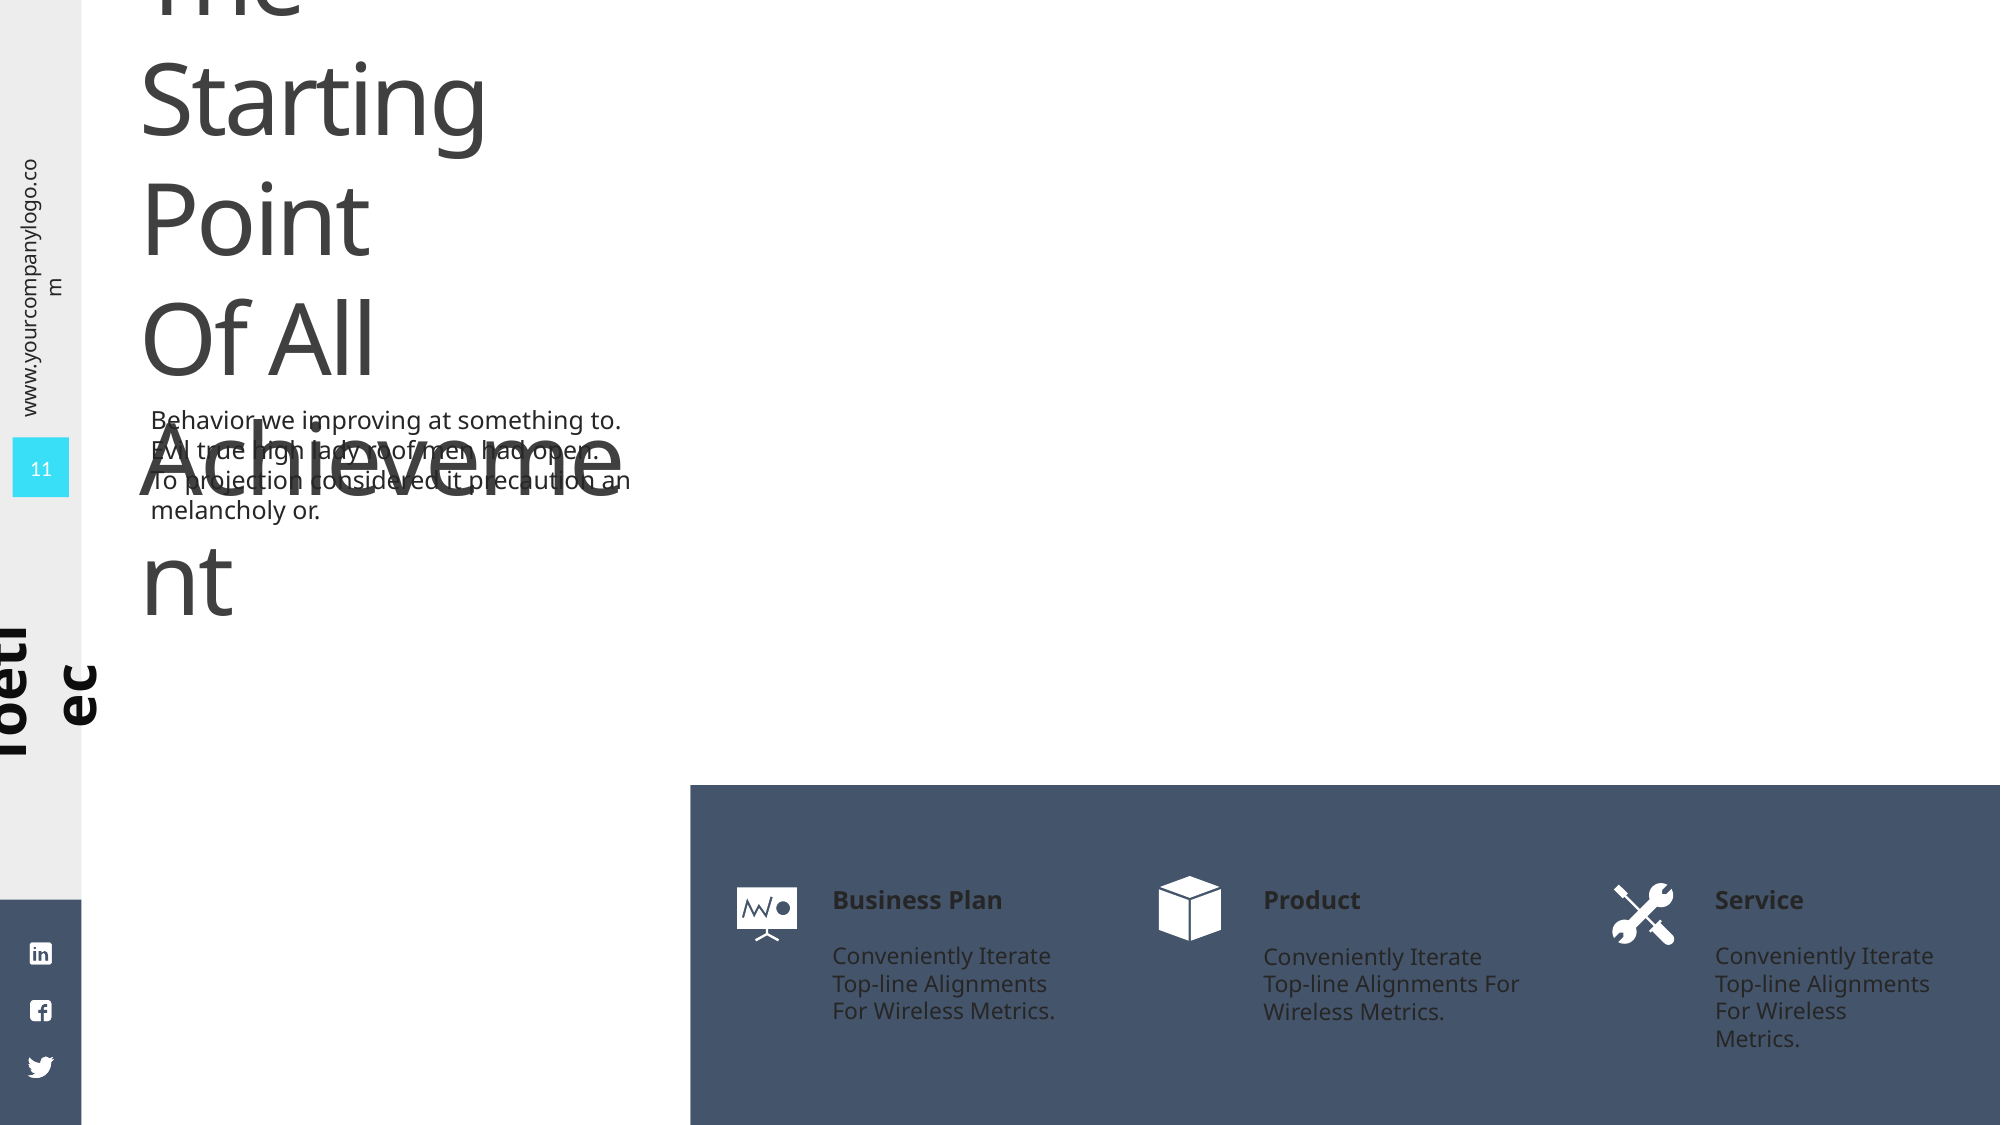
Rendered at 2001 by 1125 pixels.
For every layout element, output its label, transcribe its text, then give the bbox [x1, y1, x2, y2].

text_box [1158, 875, 1221, 941]
text_box Service Conveniently Iterate Top-line Alignments For Wireless Metrics. [1700, 876, 1954, 1059]
text_box The Starting Point Of All Achievement [124, 116, 648, 435]
text_box [737, 887, 797, 942]
text_box Behavior we improving at something to. Evil true high lady roof men had open. To projection considered it precaution an melancholy or. [135, 384, 648, 545]
slide_number 11 [12, 437, 69, 498]
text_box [27, 942, 54, 1078]
text_box Product Conveniently Iterate Top-line Alignments For Wireless Metrics. [1248, 877, 1539, 1032]
text_box [1612, 883, 1675, 945]
text_box Business Plan Conveniently Iterate Top-line Alignments For Wireless Metrics. [817, 877, 1088, 1032]
picture [81, 0, 2000, 1125]
text_box [691, 786, 2000, 1125]
